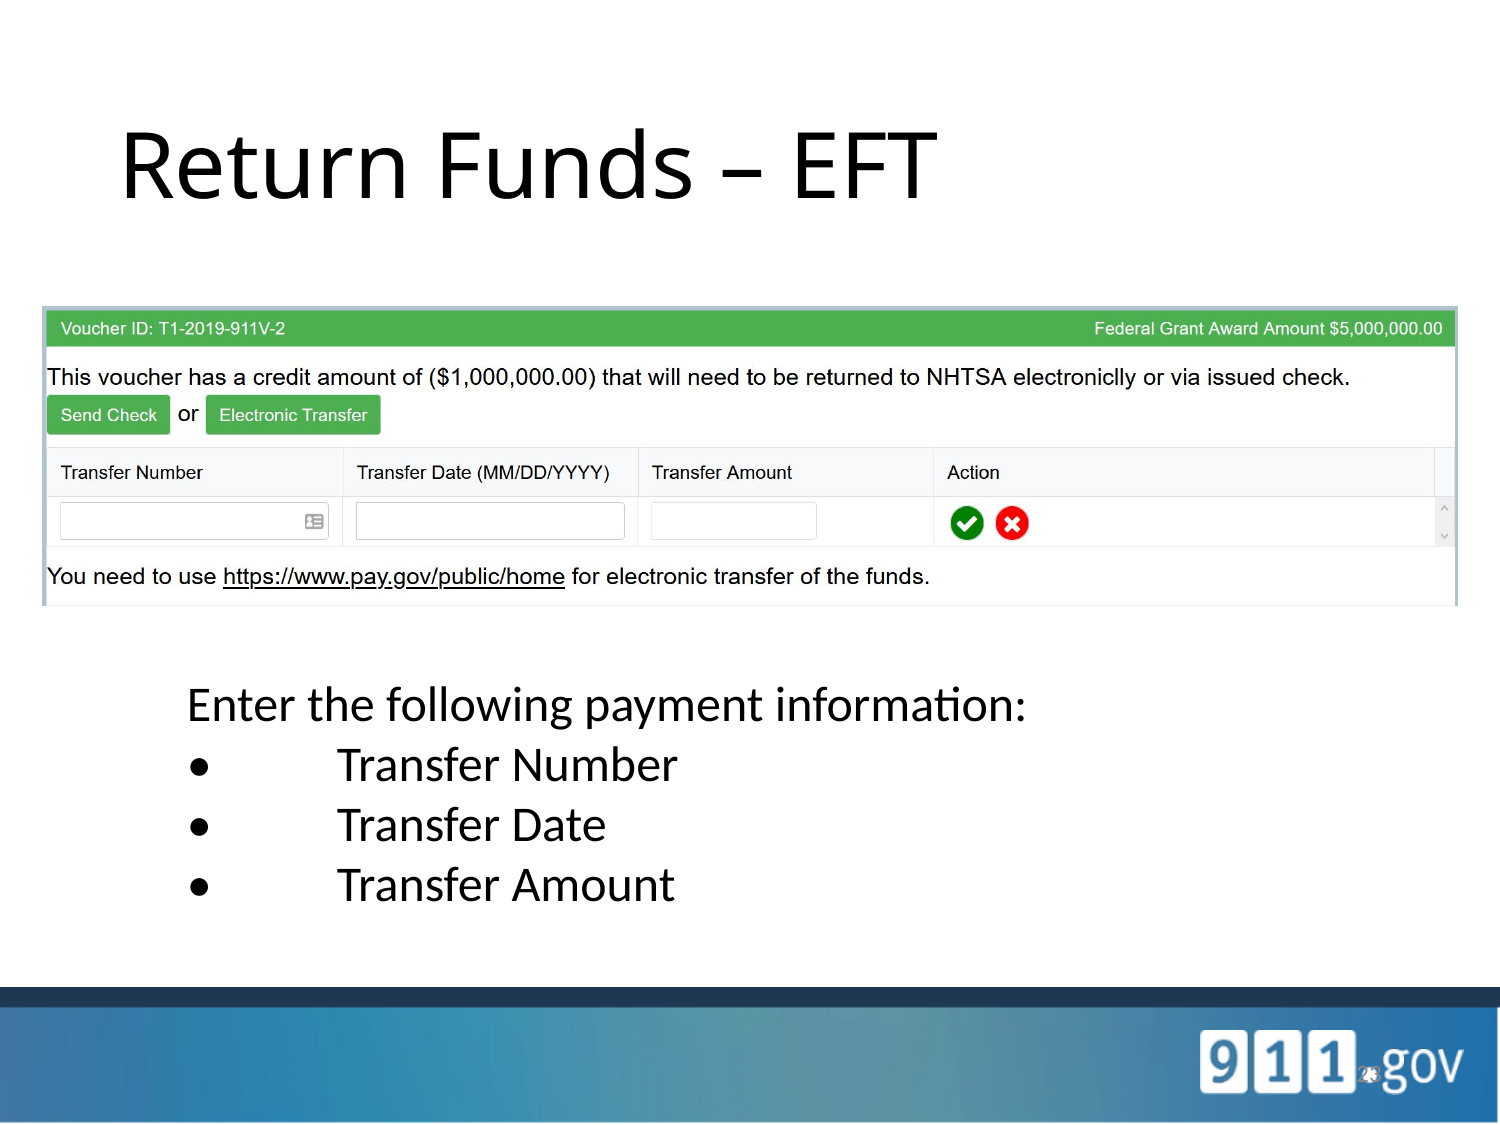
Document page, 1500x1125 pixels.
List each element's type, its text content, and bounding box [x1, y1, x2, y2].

title Return Funds – EFT [103, 59, 1397, 278]
picture [0, 987, 1500, 1125]
slide_number 23 [1059, 1042, 1397, 1103]
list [42, 306, 1458, 606]
text_box Enter the following payment information: • Transfer Number • Transfer Date • Transfer Amount [172, 664, 1242, 919]
